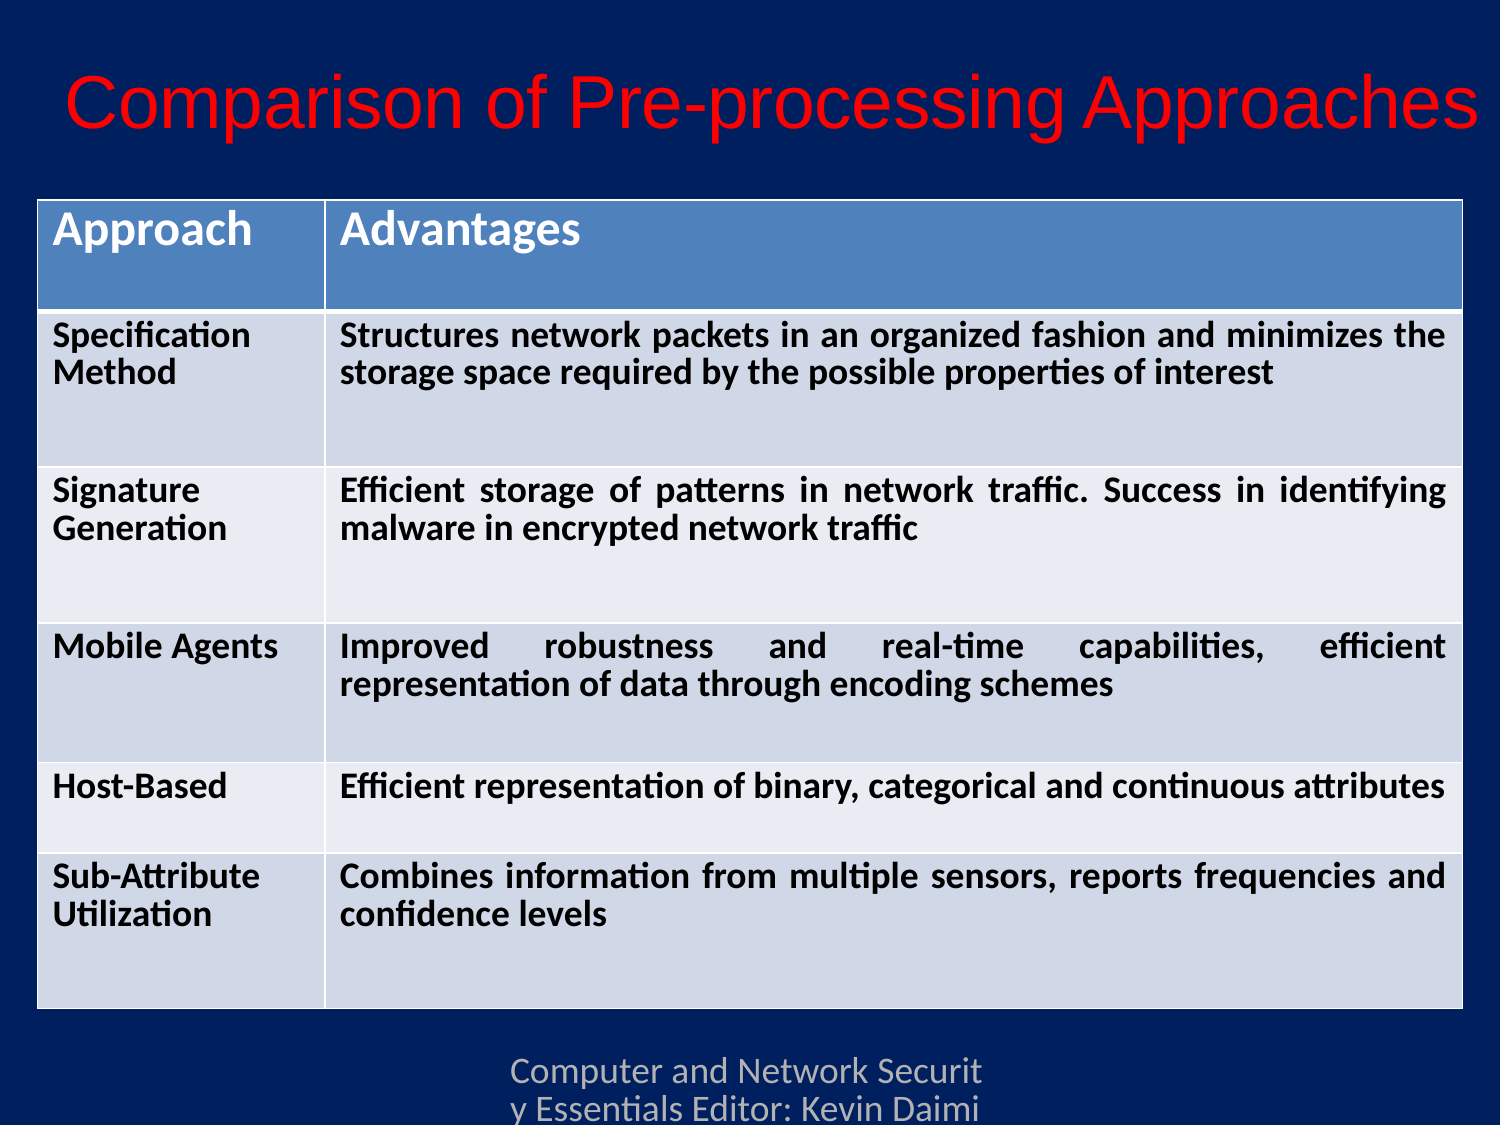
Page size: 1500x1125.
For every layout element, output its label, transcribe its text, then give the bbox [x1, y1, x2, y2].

table_cell Mobile Agents [38, 624, 324, 762]
footer Computer and Network Security Essentials Editor: Kevin Daimi Associate Editors: Guillermo Francia, Levent Ertaul, Luis H. Encinas, Eman El-Sheikh Published by Springer [510, 1046, 990, 1103]
table_header Advantages [326, 201, 1462, 309]
table_cell Signature Generation [38, 468, 324, 622]
table_cell Efficient storage of patterns in network traffic. Success in identifying malware in encrypted network traffic [326, 468, 1462, 622]
table_header Approach [38, 201, 324, 309]
table_cell Combines information from multiple sensors, reports frequencies and confidence levels [326, 854, 1462, 1008]
title Comparison of Pre-processing Approaches [44, 53, 1500, 145]
table_cell Sub-Attribute Utilization [38, 854, 324, 1008]
table_cell Structures network packets in an organized fashion and minimizes the storage space required by the possible properties of interest [326, 314, 1462, 466]
table_cell Specification Method [38, 314, 324, 466]
table_cell Host-Based [38, 763, 324, 852]
table_cell Improved robustness and real-time capabilities, efficient representation of data through encoding schemes [326, 624, 1462, 762]
table_cell Efficient representation of binary, categorical and continuous attributes [326, 763, 1462, 852]
